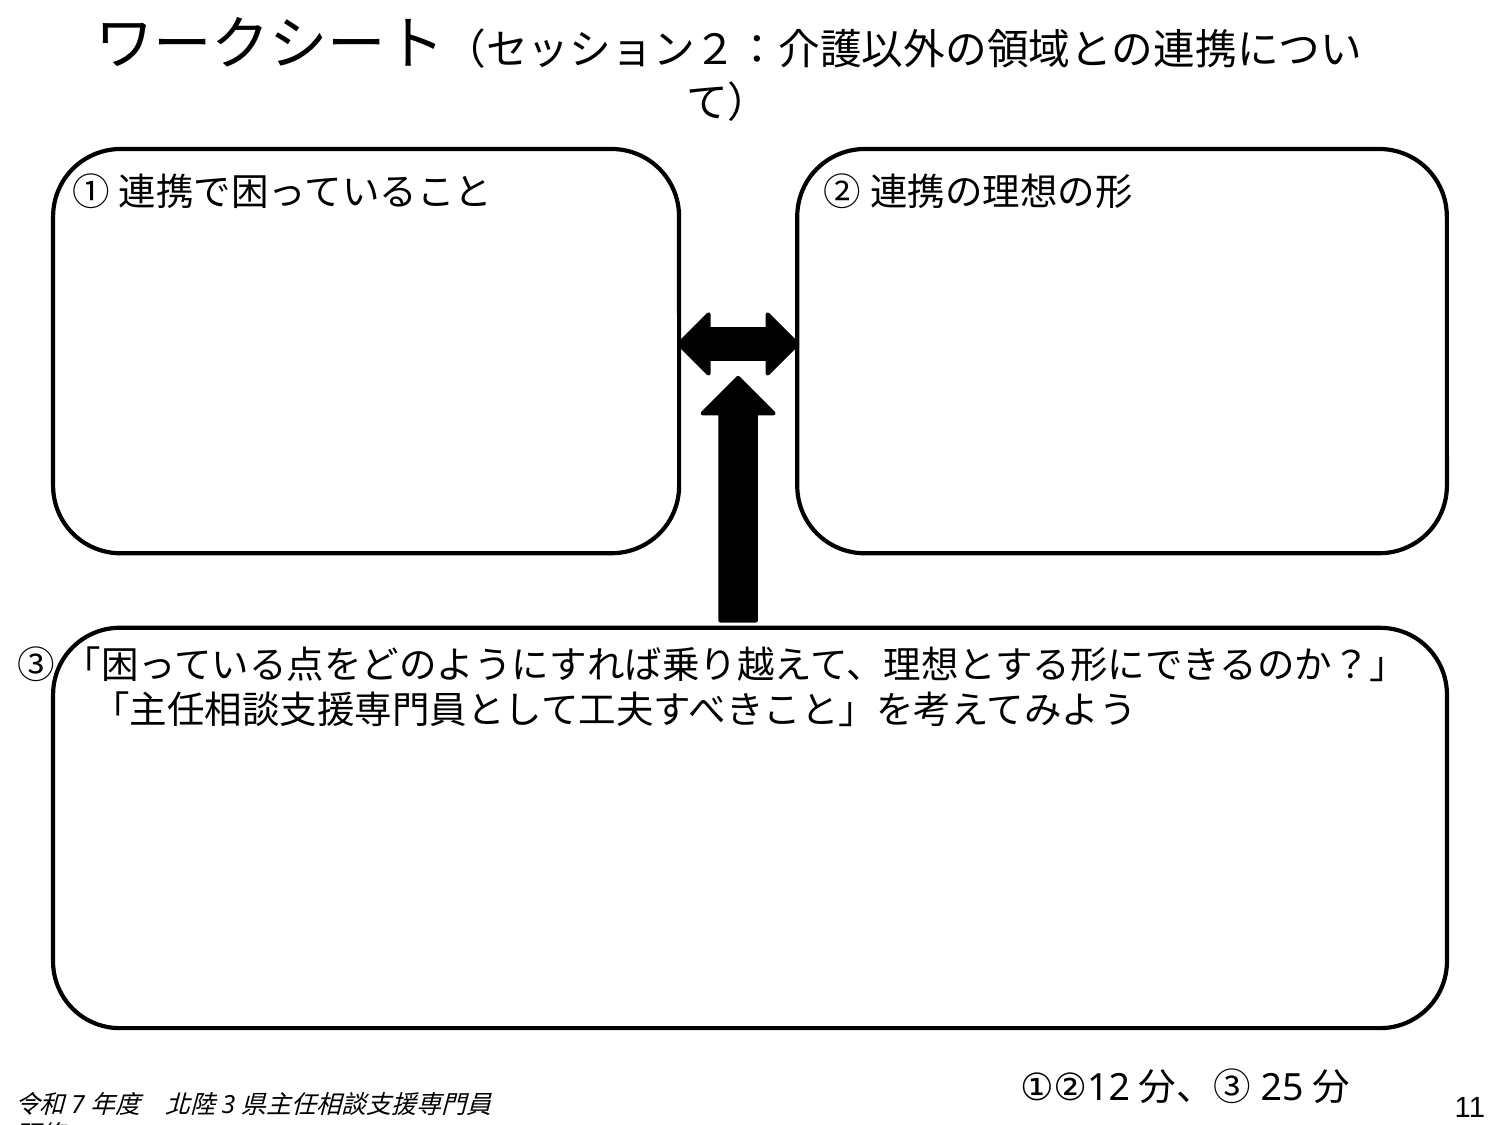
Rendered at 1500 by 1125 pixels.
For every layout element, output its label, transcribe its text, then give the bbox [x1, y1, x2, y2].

footer 令和7年度 北陸3県主任相談支援専門員研修 [0, 1080, 526, 1125]
slide_number 11 [1149, 1080, 1500, 1125]
text_box ①連携で困っていること [57, 160, 507, 221]
text_box ②連携の理想の形 [809, 160, 1148, 221]
text_box [795, 146, 1450, 556]
text_box ③「困っている点をどのようにすれば乗り越えて、理想とする形にできるのか？」 「主任相談支援専門員として工夫すべきこと」を考えてみよう [2, 634, 1422, 739]
text_box [50, 146, 682, 556]
text_box [676, 312, 800, 376]
text_box [50, 639, 1450, 1031]
text_box ①②12分、③25分 [1005, 1055, 1403, 1115]
text_box ワークシート（セッション２：介護以外の領域との連携について） [53, 30, 1403, 102]
text_box [87, 625, 1413, 634]
text_box [700, 375, 776, 623]
